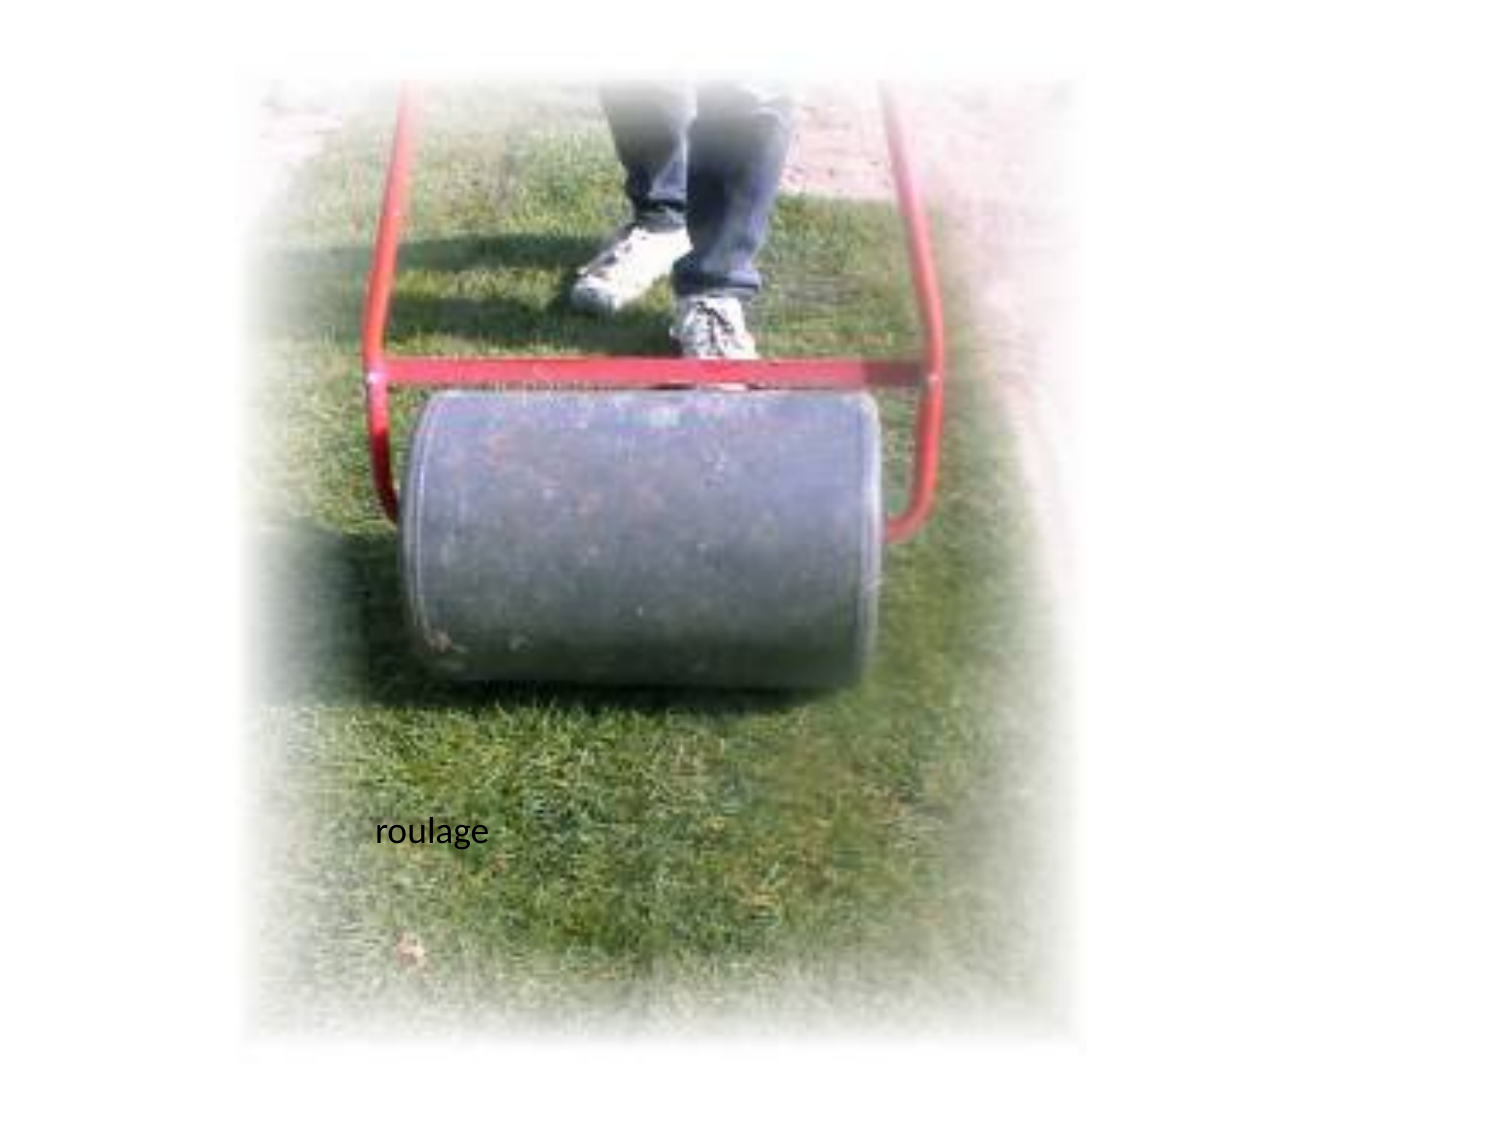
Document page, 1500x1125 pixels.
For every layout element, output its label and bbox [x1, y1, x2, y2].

picture [234, 0, 1087, 1125]
